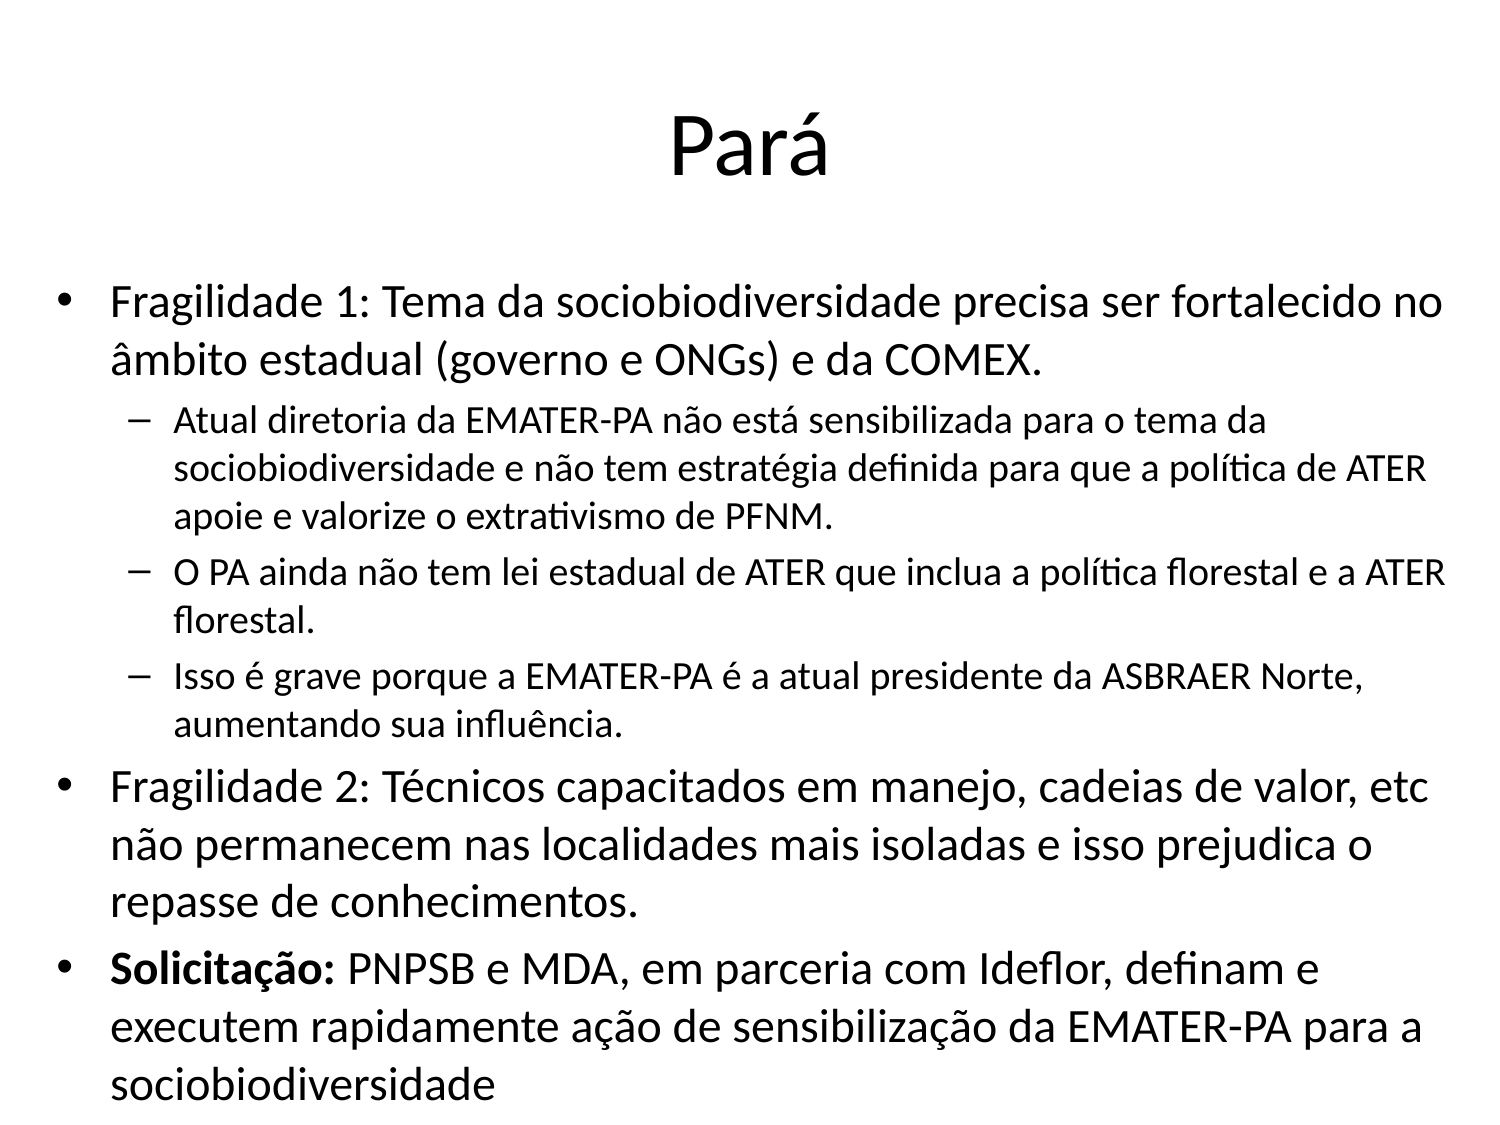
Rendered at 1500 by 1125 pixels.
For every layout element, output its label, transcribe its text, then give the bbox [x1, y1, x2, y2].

title Pará [75, 45, 1425, 233]
list Fragilidade 1: Tema da sociobiodiversidade precisa ser fortalecido no âmbito estadual (governo e ONGs) e da COMEX. Atual diretoria da EMATER-PA não está sensibilizada para o tema da sociobiodiversidade e não tem estratégia definida para que a política de ATER apoie e valorize o extrativismo de PFNM. O PA ainda não tem lei estadual de ATER que inclua a política florestal e a ATER florestal. Isso é grave porque a EMATER-PA é a atual presidente da ASBRAER Norte, aumentando sua influência. Fragilidade 2: Técnicos capacitados em manejo, cadeias de valor, etc não permanecem nas localidades mais isoladas e isso prejudica o repasse de conhecimentos. Solicitação: PNPSB e MDA, em parceria com Ideflor, definam e executem rapidamente ação de sensibilização da EMATER-PA para a sociobiodiversidade [41, 262, 1467, 1125]
